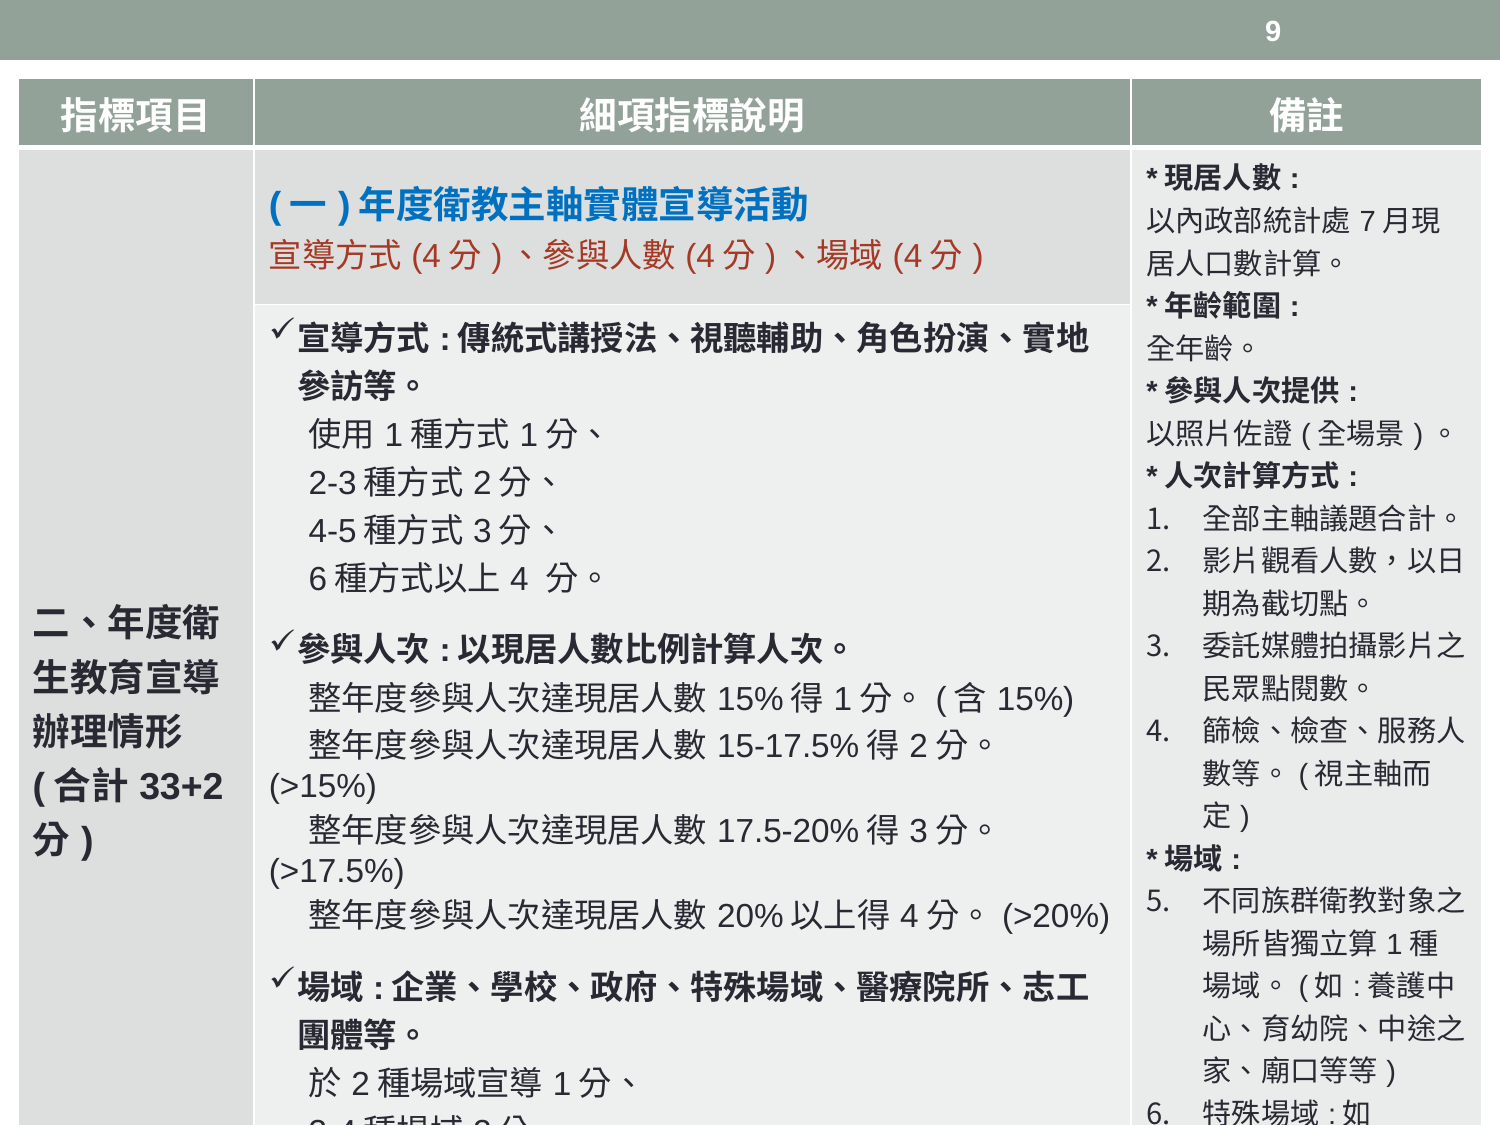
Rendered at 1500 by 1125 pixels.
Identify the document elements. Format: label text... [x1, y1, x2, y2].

table_cell *現居人數: 以內政部統計處7月現居人口數計算。 *年齡範圍: 全年齡。 *參與人次提供: 以照片佐證(全場景)。 *人次計算方式: 全部主軸議題合計。 影片觀看人數，以日期為截切點。 委託媒體拍攝影片之民眾點閱數。 篩檢、檢查、服務人數等。(視主軸而定) *場域: 不同族群衛教對象之場所皆獨立算1種場域。(如:養護中心、育幼院、中途之家、廟口等等) 特殊場域:如KTV、同志酒吧、監獄等皆可單獨列為1項。 (視主軸而定) [1132, 150, 1481, 1125]
table_cell 宣導方式:傳統式講授法、視聽輔助、角色扮演、實地參訪等。 使用1種方式1分、 2-3種方式2分、 4-5種方式3分、 6種方式以上4 分。 參與人次:以現居人數比例計算人次。 整年度參與人次達現居人數15%得1分。(含15%) 整年度參與人次達現居人數15-17.5%得2分。(>15%) 整年度參與人次達現居人數17.5-20%得3分。(>17.5%) 整年度參與人次達現居人數20%以上得4分。(>20%) 場域:企業、學校、政府、特殊場域、醫療院所、志工團體等。 於2種場域宣導1分、 3-4種場域2分、 5-6種場域3分、 7種場域以上4分。 [255, 305, 1130, 1125]
table_cell 二、年度衛生教育宣導辦理情形 (合計33+2分) [19, 150, 253, 1125]
table_header 備註 [1132, 79, 1481, 145]
slide_number 9 [1250, 3, 1425, 57]
table_header 細項指標說明 [255, 79, 1130, 145]
table_cell (一)年度衛教主軸實體宣導活動 宣導方式(4分)、參與人數(4分)、場域(4分) [255, 150, 1130, 304]
table_header 指標項目 [19, 79, 253, 145]
